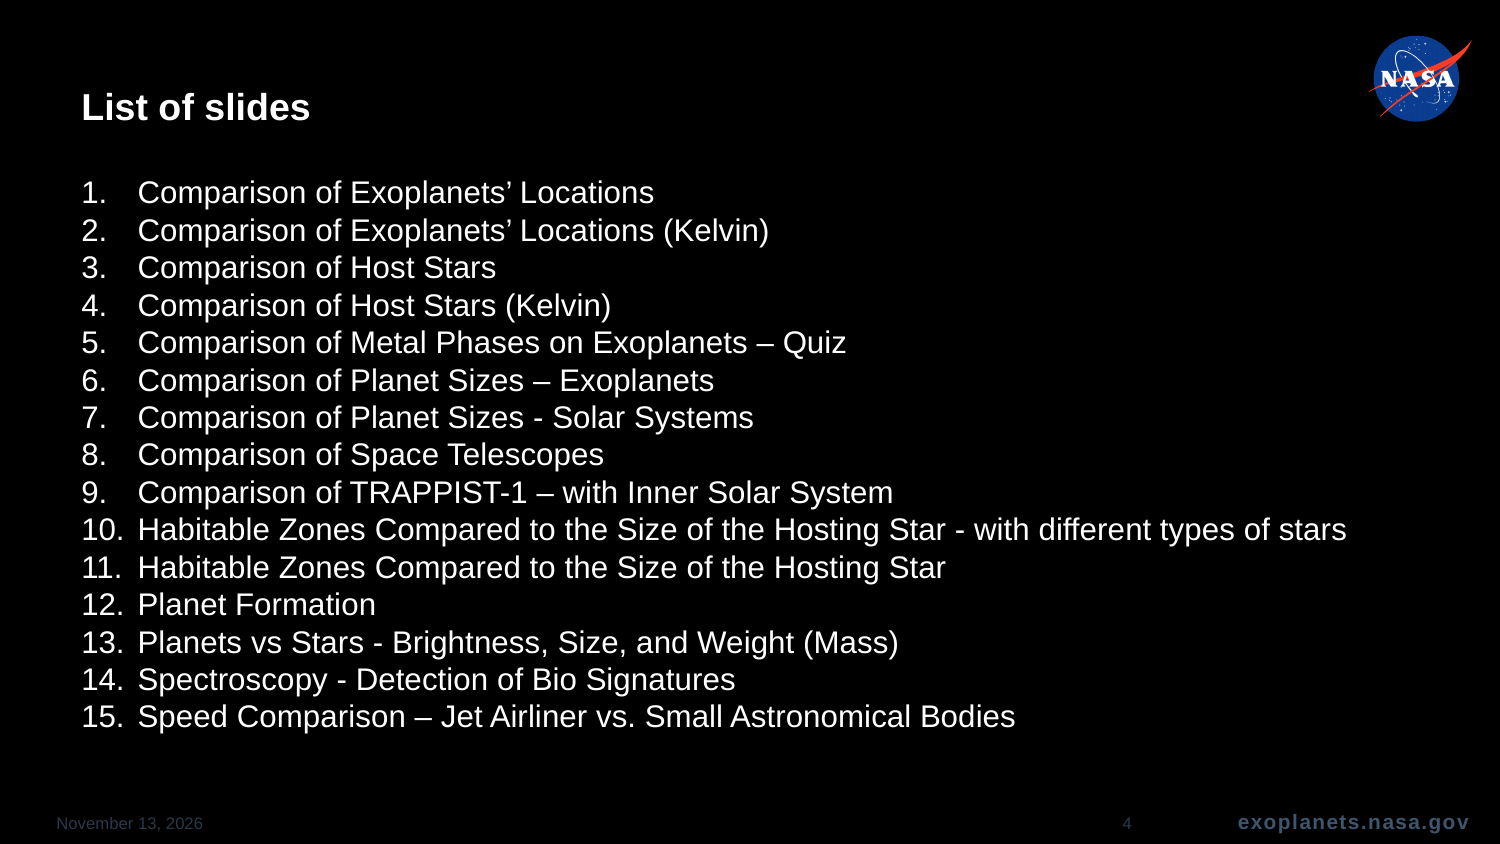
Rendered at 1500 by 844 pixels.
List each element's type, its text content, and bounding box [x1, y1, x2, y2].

picture [1358, 18, 1479, 139]
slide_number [41, 812, 275, 833]
slide_number 4 [1107, 812, 1425, 833]
text_box List of slides Comparison of Exoplanets’ Locations Comparison of Exoplanets’ Locations (Kelvin) Comparison of Host Stars Comparison of Host Stars (Kelvin) Comparison of Metal Phases on Exoplanets – Quiz Comparison of Planet Sizes – Exoplanets Comparison of Planet Sizes - Solar Systems Comparison of Space Telescopes Comparison of TRAPPIST-1 – with Inner Solar System Habitable Zones Compared to the Size of the Hosting Star - with different types of stars Habitable Zones Compared to the Size of the Hosting Star Planet Formation Planets vs Stars - Brightness, Size, and Weight (Mass) Spectroscopy - Detection of Bio Signatures Speed Comparison – Jet Airliner vs. Small Astronomical Bodies [66, 75, 1392, 742]
